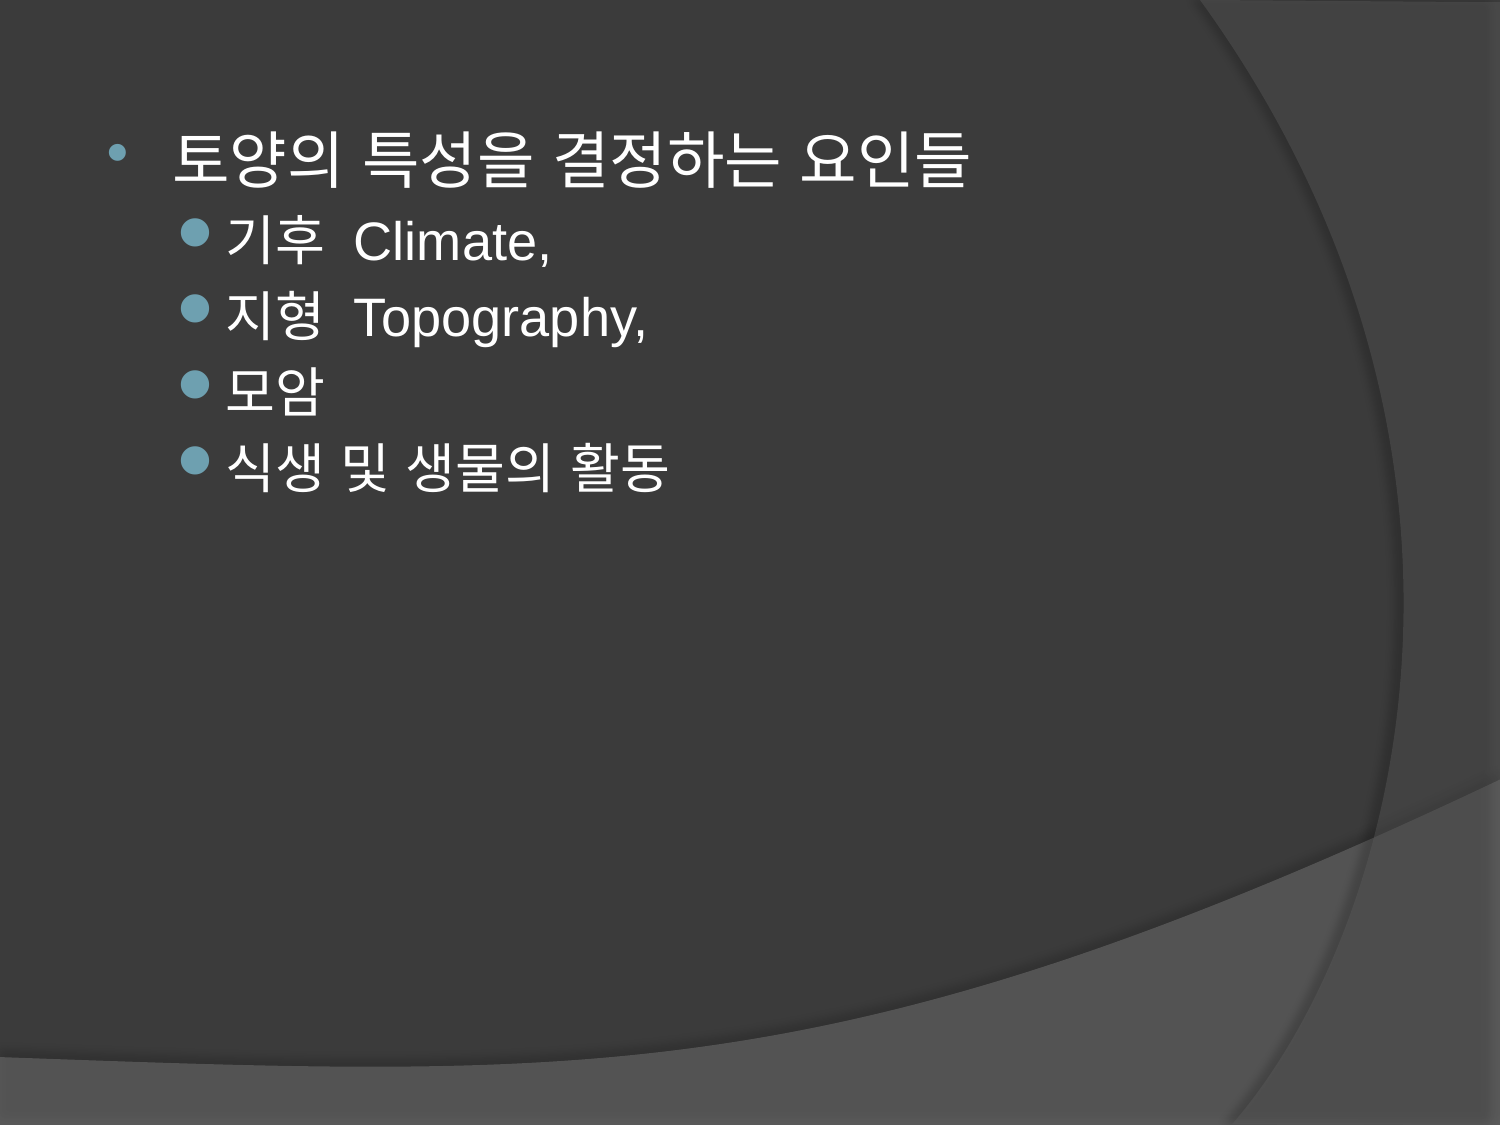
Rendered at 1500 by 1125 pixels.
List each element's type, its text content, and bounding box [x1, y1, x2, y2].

list 토양의 특성을 결정하는 요인들 기후 Climate, 지형 Topography, 모암 식생 및 생물의 활동 [88, 113, 1314, 857]
